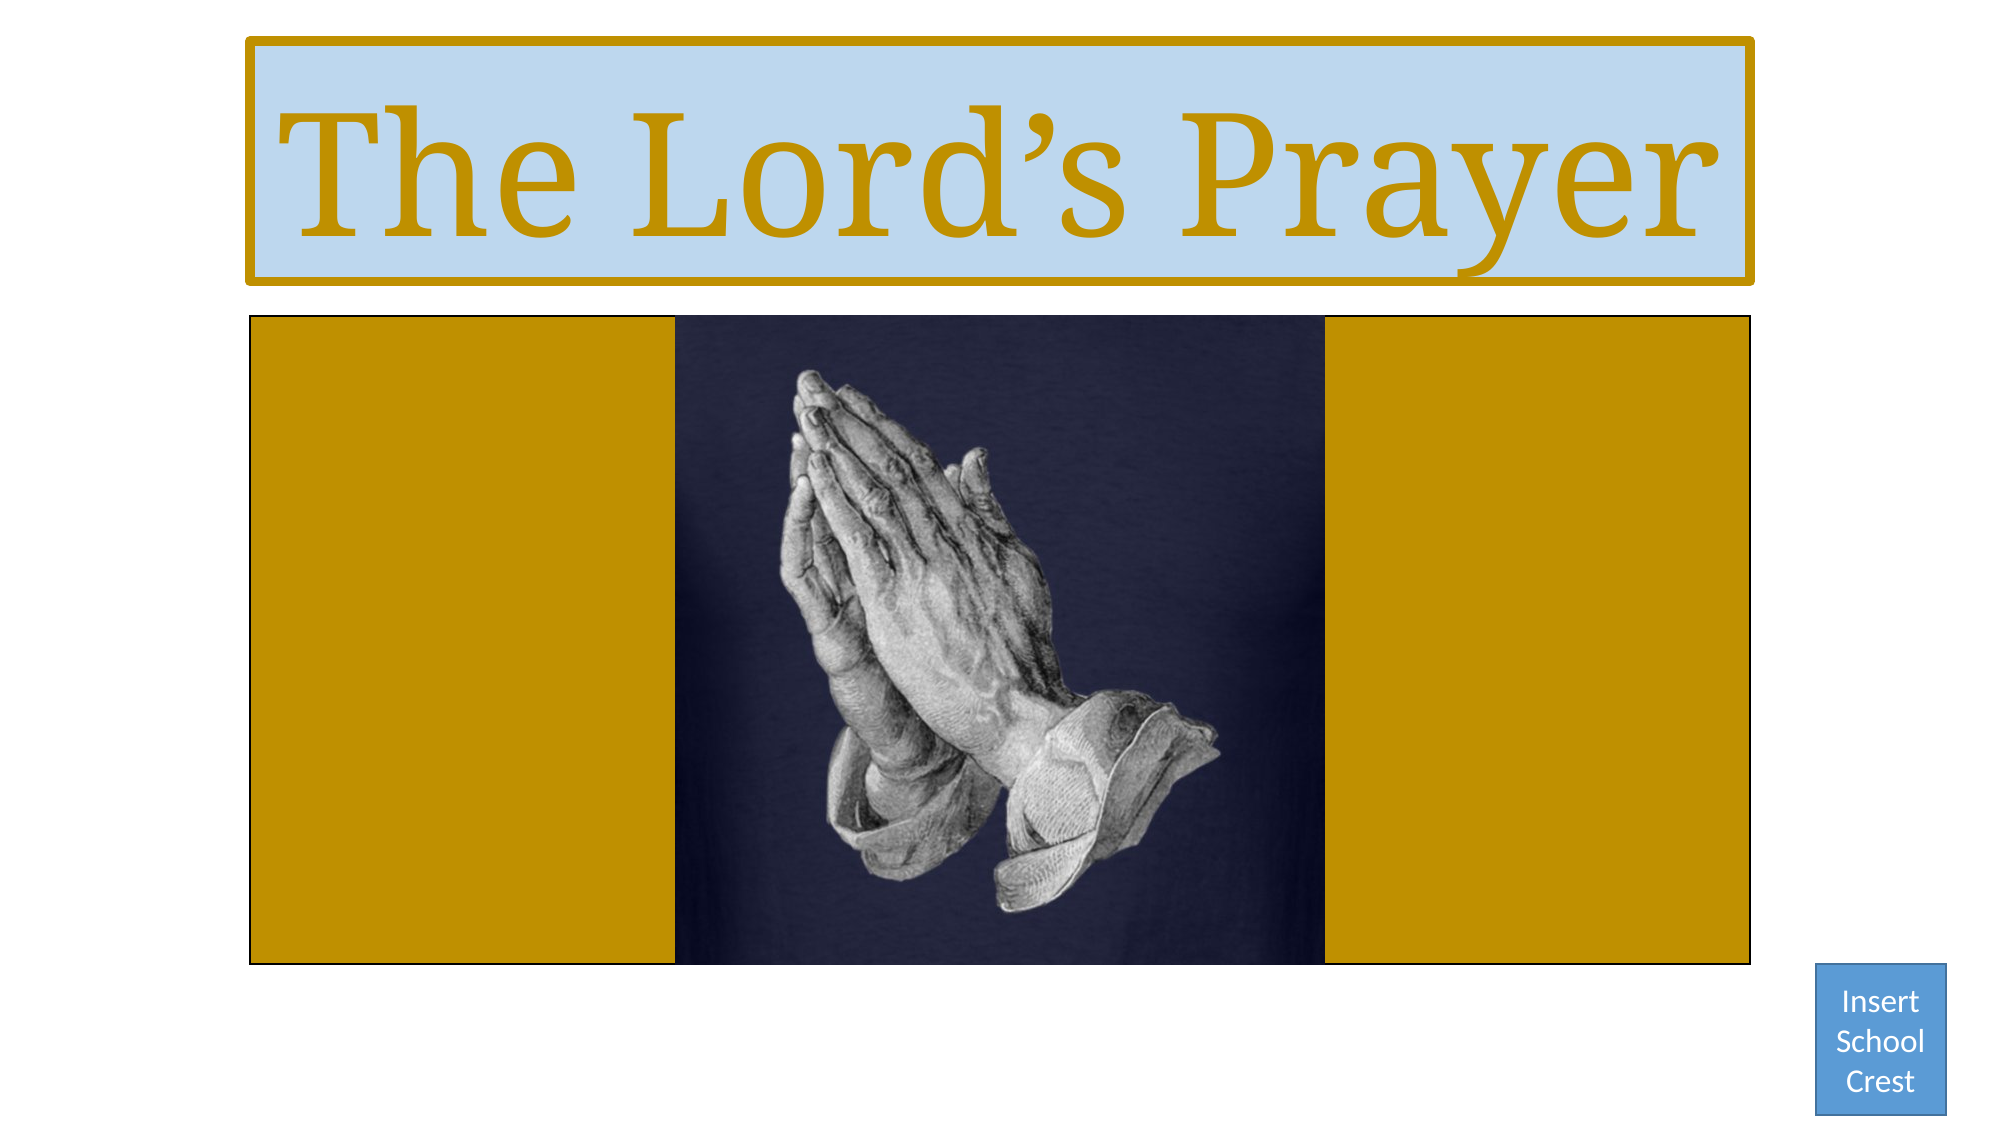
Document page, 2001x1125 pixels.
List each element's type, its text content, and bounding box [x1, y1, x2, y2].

picture [675, 315, 1325, 965]
text_box Insert School Crest [1815, 963, 1947, 1116]
text_box The Lord’s Prayer [249, 40, 1750, 282]
text_box [1325, 315, 1751, 965]
text_box [249, 315, 675, 965]
